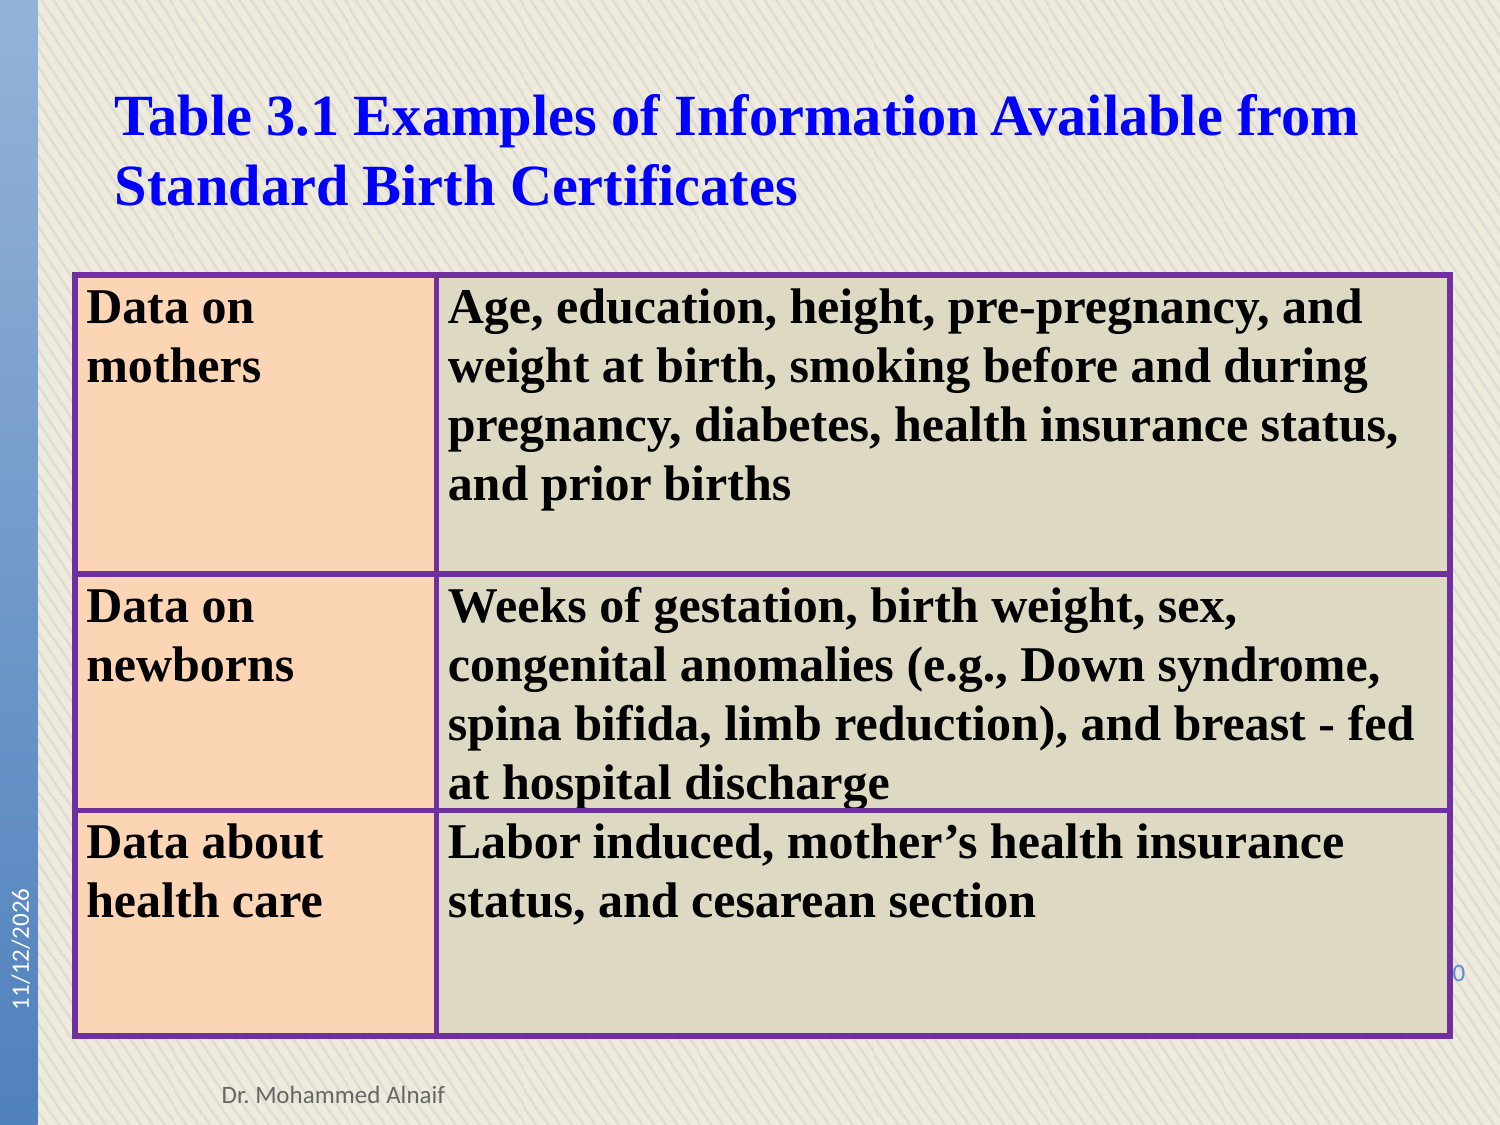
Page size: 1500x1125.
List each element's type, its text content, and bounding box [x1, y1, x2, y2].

table_cell Data about health care [78, 813, 434, 1033]
title Table 3.1 Examples of Information Available from Standard Birth Certificates [99, 50, 1413, 225]
slide_number 30 [1425, 941, 1488, 1002]
table_header Age, education, height, pre-pregnancy, and weight at birth, smoking before and during pregnancy, diabetes, health insurance status, and prior births [439, 278, 1447, 571]
table_header Data on mothers [78, 278, 434, 571]
footer Dr. Mohammed Alnaif [206, 1074, 1382, 1113]
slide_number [0, 594, 38, 1026]
table_cell Labor induced, mother’s health insurance status, and cesarean section [439, 813, 1447, 1033]
table_cell Data on newborns [78, 577, 434, 808]
table_cell Weeks of gestation, birth weight, sex, congenital anomalies (e.g., Down syndrome, spina bifida, limb reduction), and breast - fed at hospital discharge [439, 577, 1447, 808]
